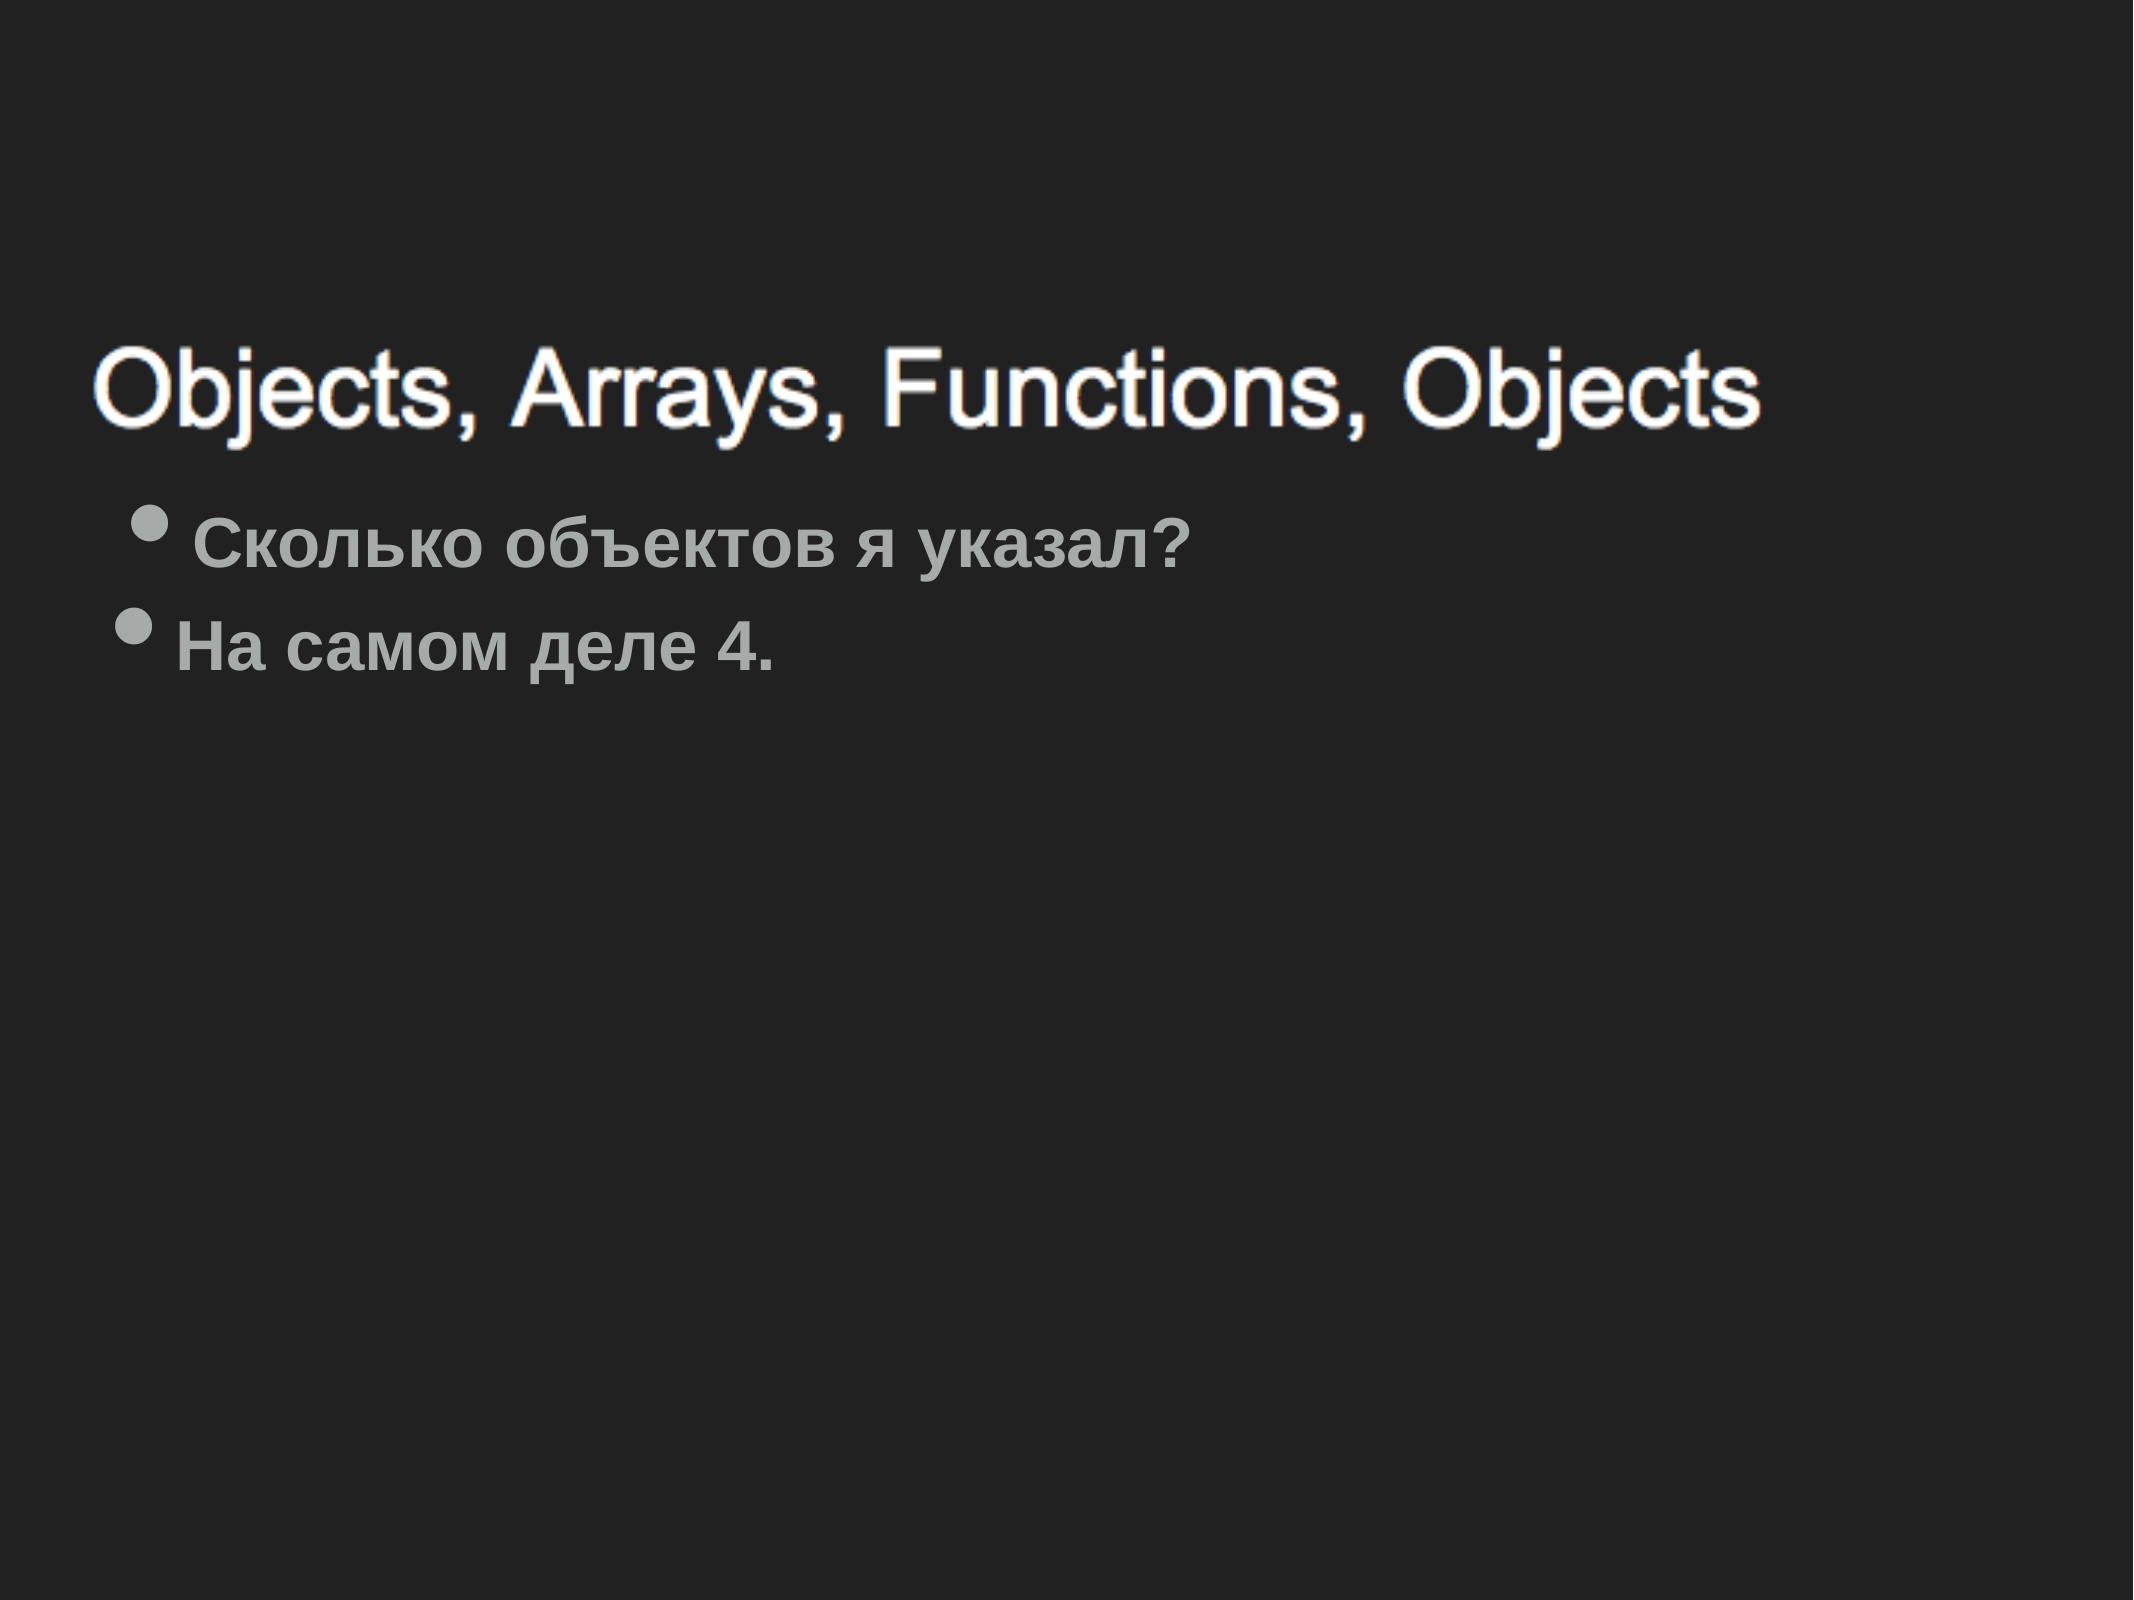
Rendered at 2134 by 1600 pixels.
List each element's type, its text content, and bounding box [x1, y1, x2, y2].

text_box На самом деле 4. [102, 591, 786, 694]
picture [0, 199, 1956, 474]
text_box Сколько объектов я указал? [118, 488, 1204, 591]
